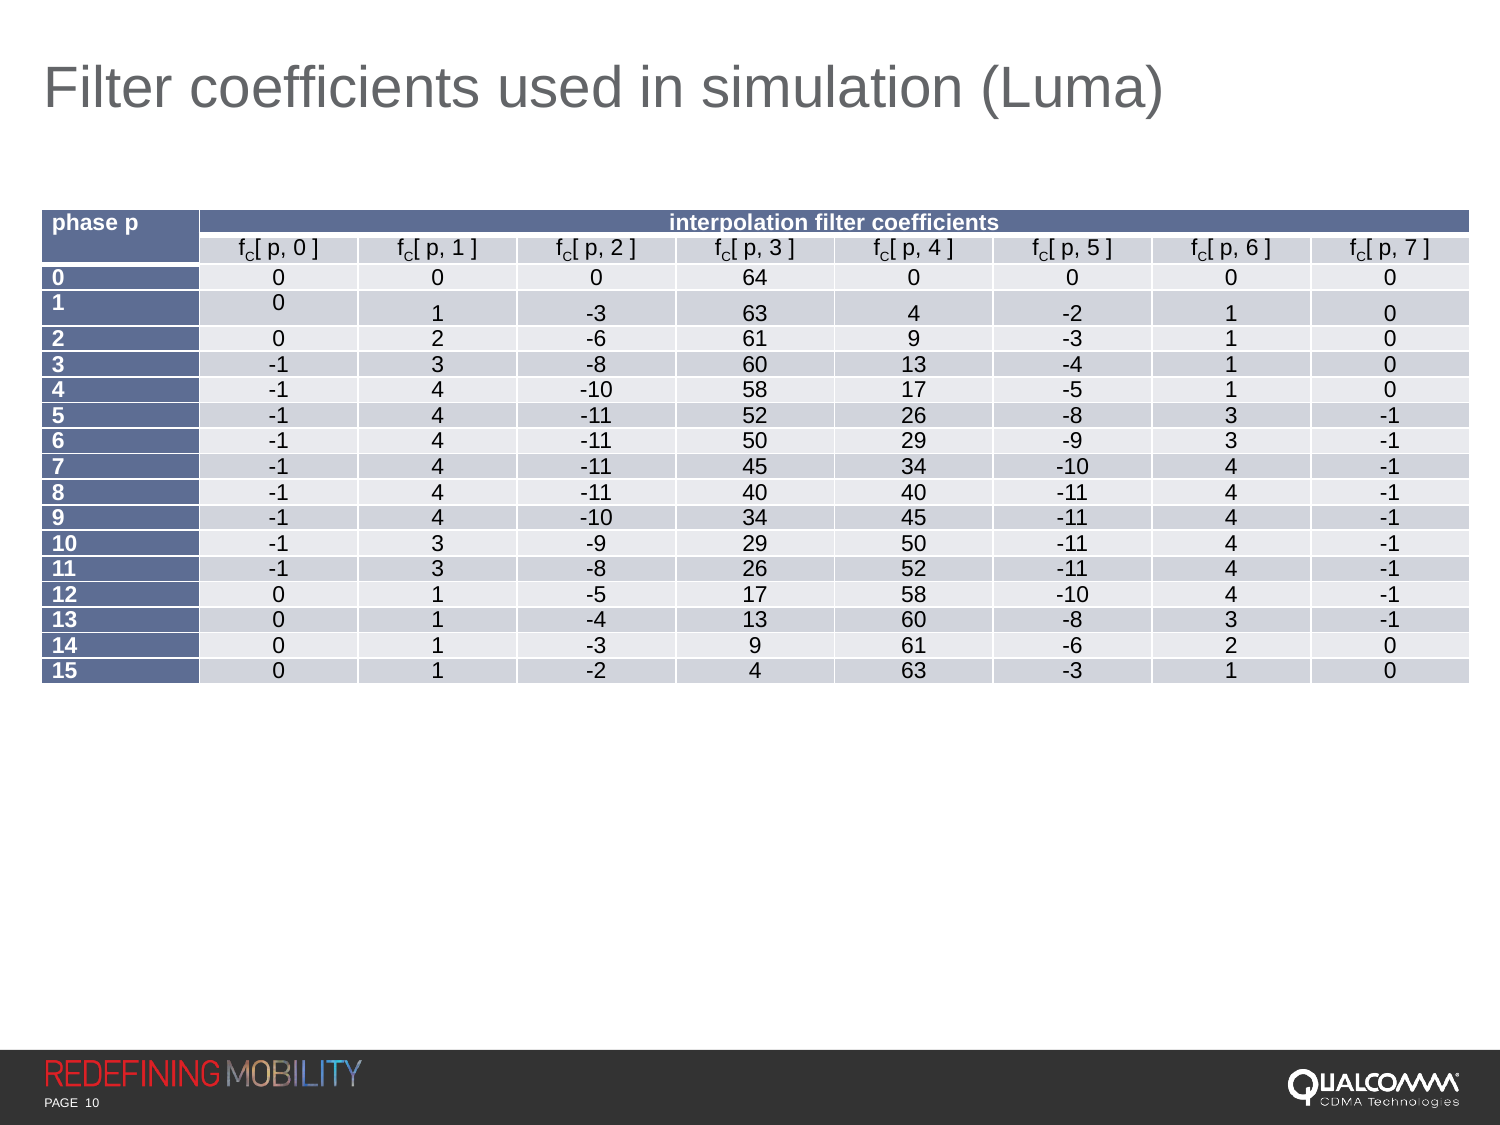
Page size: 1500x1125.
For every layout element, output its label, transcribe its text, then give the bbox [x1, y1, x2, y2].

table_cell -2 [994, 291, 1151, 325]
table_cell 1 [359, 582, 516, 606]
table_cell -1 [1312, 403, 1469, 427]
table_cell 3 [42, 352, 199, 376]
table_cell fC[ p, 1 ] [359, 238, 516, 263]
table_cell 0 [1312, 378, 1469, 402]
table_cell 9 [42, 506, 199, 529]
table_cell -1 [200, 557, 357, 581]
table_cell 61 [677, 327, 834, 350]
table_cell 34 [835, 454, 992, 478]
picture [30, 1048, 372, 1099]
table_cell -1 [1312, 531, 1469, 555]
table_cell fC[ p, 2 ] [518, 238, 675, 263]
table_cell 4 [677, 659, 834, 683]
table_cell 4 [359, 429, 516, 453]
table_cell -1 [1312, 582, 1469, 606]
table_cell -10 [518, 506, 675, 529]
table_cell -2 [518, 659, 675, 683]
table_cell 0 [42, 267, 199, 289]
table_cell 3 [359, 557, 516, 581]
table_cell 13 [677, 608, 834, 632]
table_cell -5 [518, 582, 675, 606]
table_cell 0 [200, 659, 357, 683]
table_cell 1 [359, 291, 516, 325]
table_header phase p [42, 210, 199, 262]
table_cell 4 [1153, 557, 1310, 581]
table_cell 2 [359, 327, 516, 350]
table_cell 60 [677, 352, 834, 376]
table_cell 11 [42, 557, 199, 581]
table_cell 4 [359, 403, 516, 427]
table_cell fC[ p, 4 ] [835, 238, 992, 263]
table_cell -1 [200, 480, 357, 504]
table_cell 2 [42, 327, 199, 350]
table_cell 45 [677, 454, 834, 478]
table_cell 1 [1153, 659, 1310, 683]
table_cell -11 [518, 403, 675, 427]
table_cell -8 [994, 608, 1151, 632]
table_cell 63 [835, 659, 992, 683]
table_cell -1 [1312, 429, 1469, 453]
table_cell 29 [677, 531, 834, 555]
table_cell -1 [200, 352, 357, 376]
table_cell -10 [994, 582, 1151, 606]
table_cell -11 [518, 480, 675, 504]
table_cell -8 [994, 403, 1151, 427]
table_cell 4 [1153, 582, 1310, 606]
table_cell -11 [994, 531, 1151, 555]
table_cell fC[ p, 5 ] [994, 238, 1151, 263]
table_cell 1 [359, 659, 516, 683]
table_cell -11 [994, 506, 1151, 529]
table_cell 2 [1153, 633, 1310, 657]
table_cell 63 [677, 291, 834, 325]
table_cell -6 [518, 327, 675, 350]
table_cell 0 [835, 265, 992, 289]
table_cell 34 [677, 506, 834, 529]
table_cell 4 [1153, 480, 1310, 504]
table_cell 0 [200, 608, 357, 632]
table_cell 0 [1312, 265, 1469, 289]
table_cell 13 [42, 608, 199, 632]
table_cell -1 [1312, 480, 1469, 504]
table_cell 1 [1153, 352, 1310, 376]
table_cell -5 [994, 378, 1151, 402]
table_cell -11 [994, 480, 1151, 504]
table_cell 4 [42, 378, 199, 402]
picture [1278, 1058, 1478, 1114]
table_cell 4 [1153, 454, 1310, 478]
table_cell 3 [359, 531, 516, 555]
table_cell 40 [677, 480, 834, 504]
table_cell -11 [518, 429, 675, 453]
table_cell 64 [677, 265, 834, 289]
table_cell 1 [1153, 378, 1310, 402]
table_cell 3 [1153, 608, 1310, 632]
table_cell -9 [994, 429, 1151, 453]
table_cell 17 [835, 378, 992, 402]
table_cell -1 [1312, 608, 1469, 632]
table_cell 0 [994, 265, 1151, 289]
table_cell 0 [1312, 327, 1469, 350]
table_cell -3 [994, 659, 1151, 683]
table_cell 8 [42, 480, 199, 504]
table_cell 4 [1153, 531, 1310, 555]
table_cell 0 [359, 265, 516, 289]
table_cell -10 [518, 378, 675, 402]
table_cell 13 [835, 352, 992, 376]
table_cell -4 [994, 352, 1151, 376]
table_cell 17 [677, 582, 834, 606]
table_cell 7 [42, 454, 199, 478]
table_cell 58 [677, 378, 834, 402]
table_cell 29 [835, 429, 992, 453]
table_cell 0 [1312, 659, 1469, 683]
table_cell -1 [1312, 557, 1469, 581]
table_cell 0 [1312, 633, 1469, 657]
table_cell 60 [835, 608, 992, 632]
table_cell 15 [42, 659, 199, 683]
table_cell 45 [835, 506, 992, 529]
table_cell 3 [359, 352, 516, 376]
table_cell 40 [835, 480, 992, 504]
table_cell 3 [1153, 403, 1310, 427]
table_cell 6 [42, 429, 199, 453]
table_cell 12 [42, 582, 199, 606]
table_cell 0 [1312, 352, 1469, 376]
table_cell 0 [200, 265, 357, 289]
title Filter coefficients used in simulation (Luma) [28, 44, 1462, 138]
table_cell 4 [1153, 506, 1310, 529]
table_cell -3 [518, 633, 675, 657]
table_cell 1 [1153, 327, 1310, 350]
table_cell -1 [200, 403, 357, 427]
table_cell 9 [677, 633, 834, 657]
table_cell 1 [42, 291, 199, 325]
table_cell 52 [835, 557, 992, 581]
table_cell fC[ p, 0 ] [200, 238, 357, 263]
table_cell -1 [1312, 454, 1469, 478]
table_cell 1 [359, 633, 516, 657]
table_cell 4 [359, 506, 516, 529]
table_cell -10 [994, 454, 1151, 478]
table_cell 50 [835, 531, 992, 555]
table_cell 0 [200, 633, 357, 657]
table_cell -1 [200, 454, 357, 478]
table_cell 50 [677, 429, 834, 453]
table_cell 1 [359, 608, 516, 632]
table_cell 26 [677, 557, 834, 581]
table_cell -3 [518, 291, 675, 325]
table_cell -1 [1312, 506, 1469, 529]
table_cell 0 [1153, 265, 1310, 289]
table_cell -9 [518, 531, 675, 555]
table_cell 4 [359, 378, 516, 402]
table_cell 4 [359, 454, 516, 478]
table_cell 0 [200, 582, 357, 606]
table_cell 61 [835, 633, 992, 657]
table_cell 10 [42, 531, 199, 555]
table_cell -8 [518, 352, 675, 376]
table_cell -1 [200, 531, 357, 555]
table_cell -3 [994, 327, 1151, 350]
table_cell fC[ p, 3 ] [677, 238, 834, 263]
table_cell 4 [835, 291, 992, 325]
table_cell 0 [1312, 291, 1469, 325]
table_cell 52 [677, 403, 834, 427]
table_cell 0 [200, 327, 357, 350]
table_cell -1 [200, 506, 357, 529]
table_cell -11 [994, 557, 1151, 581]
table_cell -4 [518, 608, 675, 632]
table_cell -1 [200, 378, 357, 402]
table_cell fC[ p, 7 ] [1312, 238, 1469, 263]
table_cell 14 [42, 633, 199, 657]
table_cell -1 [200, 429, 357, 453]
table_cell 0 [518, 265, 675, 289]
table_cell 3 [1153, 429, 1310, 453]
table_cell 5 [42, 403, 199, 427]
table_cell -6 [994, 633, 1151, 657]
table_cell 4 [359, 480, 516, 504]
table_header interpolation filter coefficients [200, 210, 1469, 232]
table_cell 0 [200, 291, 357, 325]
table_cell -11 [518, 454, 675, 478]
table_cell 26 [835, 403, 992, 427]
table_cell -8 [518, 557, 675, 581]
table_cell 58 [835, 582, 992, 606]
table_cell 9 [835, 327, 992, 350]
table_cell 1 [1153, 291, 1310, 325]
table_cell fC[ p, 6 ] [1153, 238, 1310, 263]
